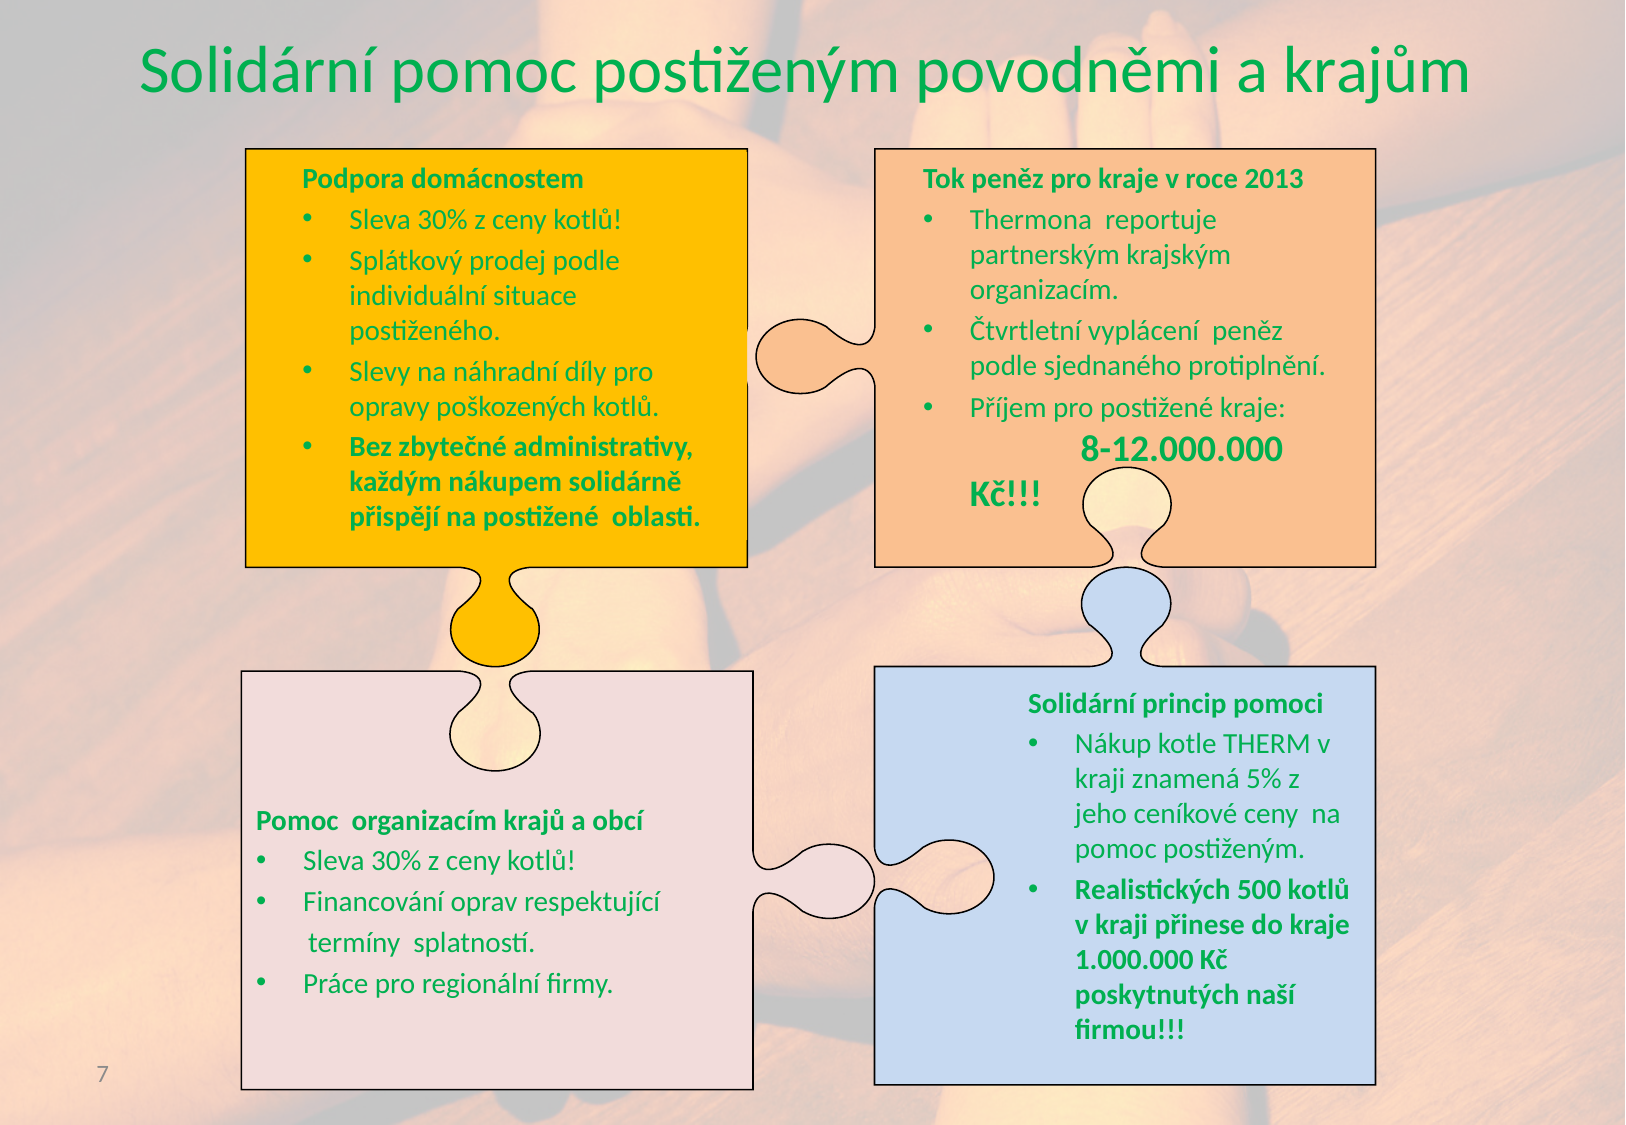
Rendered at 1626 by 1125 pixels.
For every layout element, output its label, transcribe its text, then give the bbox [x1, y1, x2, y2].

text_box Solidární princip pomoci Nákup kotle THERM v kraji znamená 5% z jeho ceníkové ceny na pomoc postiženým. Realistických 500 kotlů v kraji přinese do kraje 1.000.000 Kč poskytnutých naší firmou!!! [1013, 676, 1367, 1053]
text_box Solidární pomoc postiženým povodněmi a krajům [19, 19, 1594, 119]
text_box Podpora domácnostem Sleva 30% z ceny kotlů! Splátkový prodej podle individuální situace postiženého. Slevy na náhradní díly pro opravy poškozených kotlů. Bez zbytečné administrativy, každým nákupem solidárně přispějí na postižené oblasti. [287, 152, 748, 540]
text_box [245, 148, 748, 667]
text_box [874, 567, 1376, 1085]
slide_number 7 [81, 1042, 461, 1103]
text_box [756, 148, 1376, 568]
text_box Pomoc organizacím krajů a obcí Sleva 30% z ceny kotlů! Financování oprav respektující termíny splatností. Práce pro regionální firmy. [241, 671, 875, 1090]
text_box Tok peněz pro kraje v roce 2013 Thermona reportuje partnerským krajským organizacím. Čtvrtletní vyplácení peněz podle sjednaného protiplnění. Příjem pro postižené kraje: 8-12.000.000 Kč!!! [908, 152, 1344, 551]
